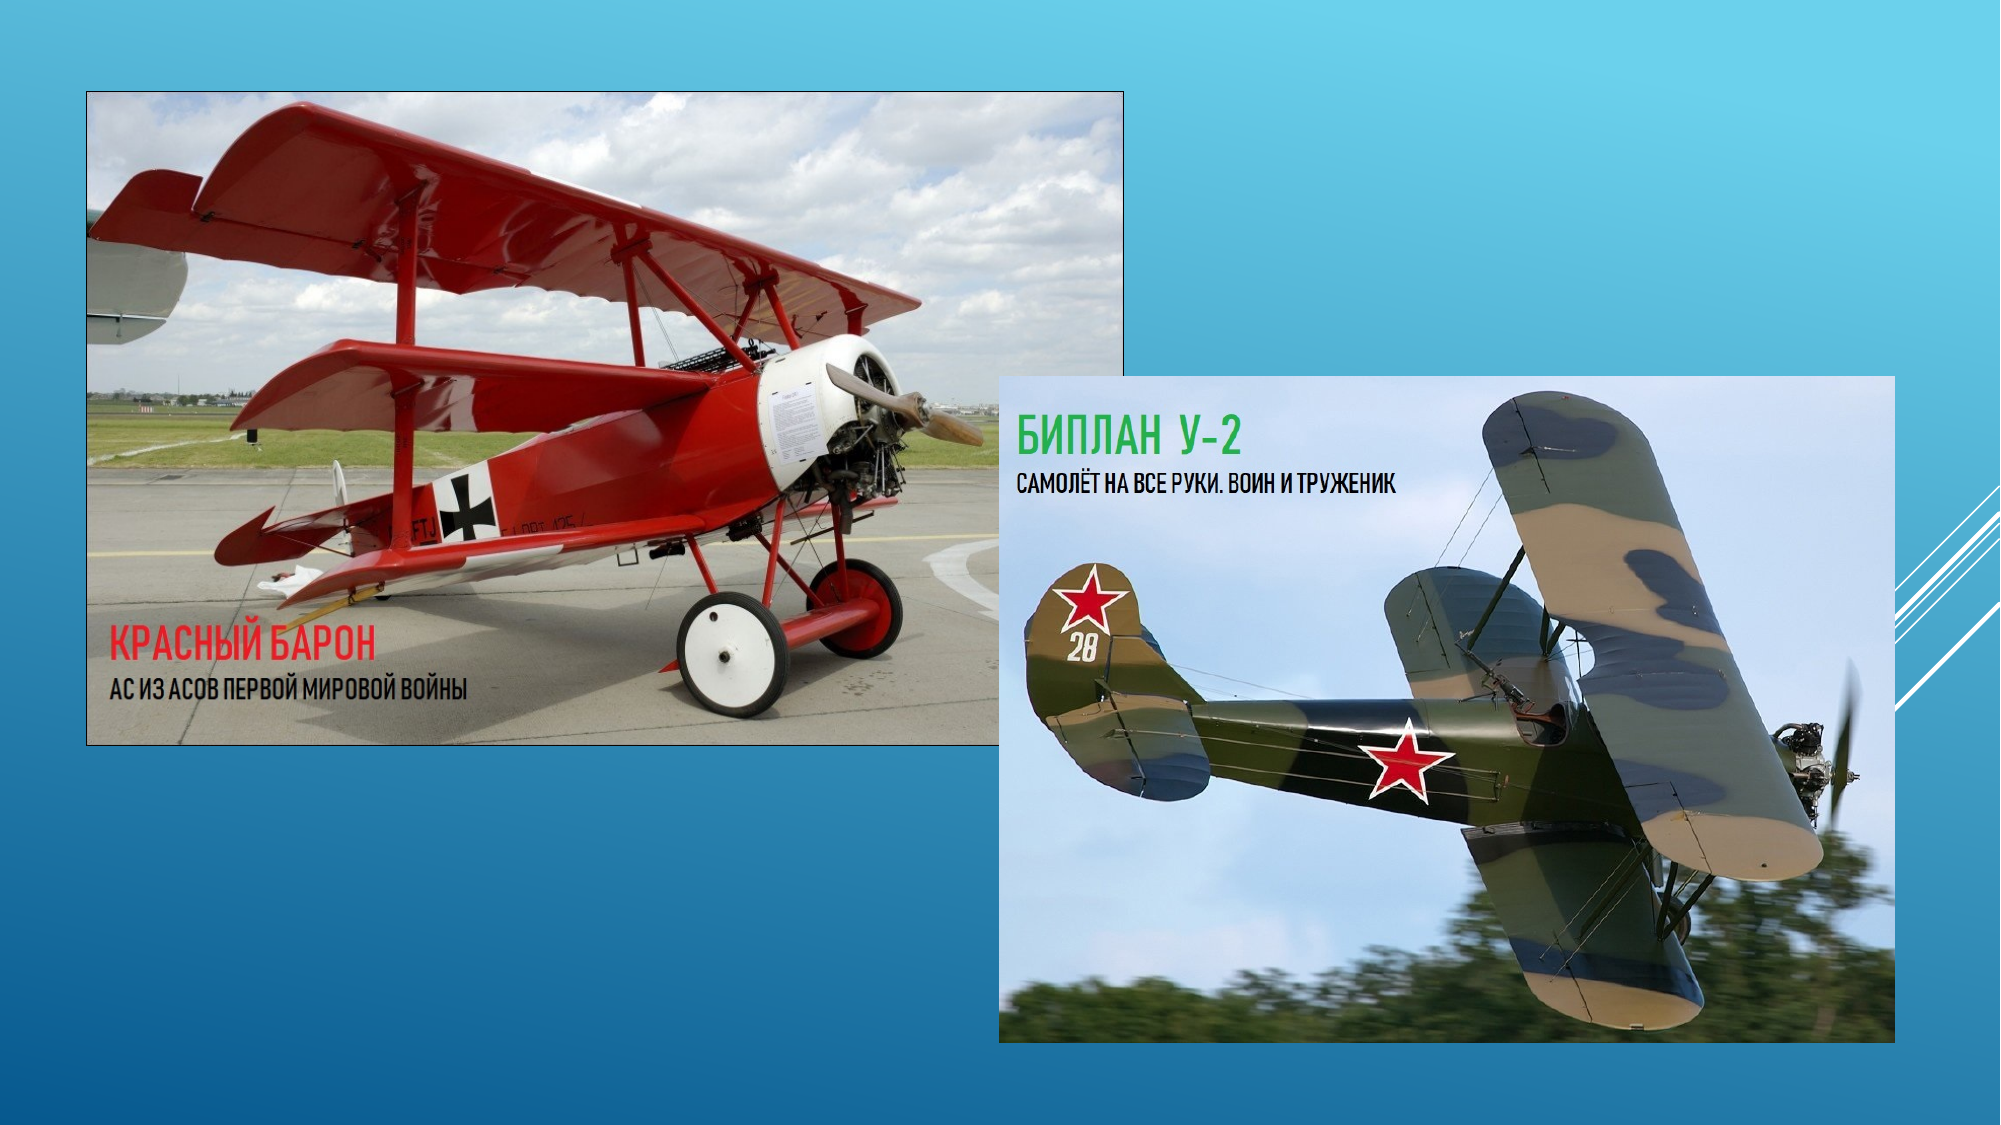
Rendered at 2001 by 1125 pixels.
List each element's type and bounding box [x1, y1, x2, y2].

picture [999, 375, 1895, 1044]
list [86, 91, 1124, 746]
